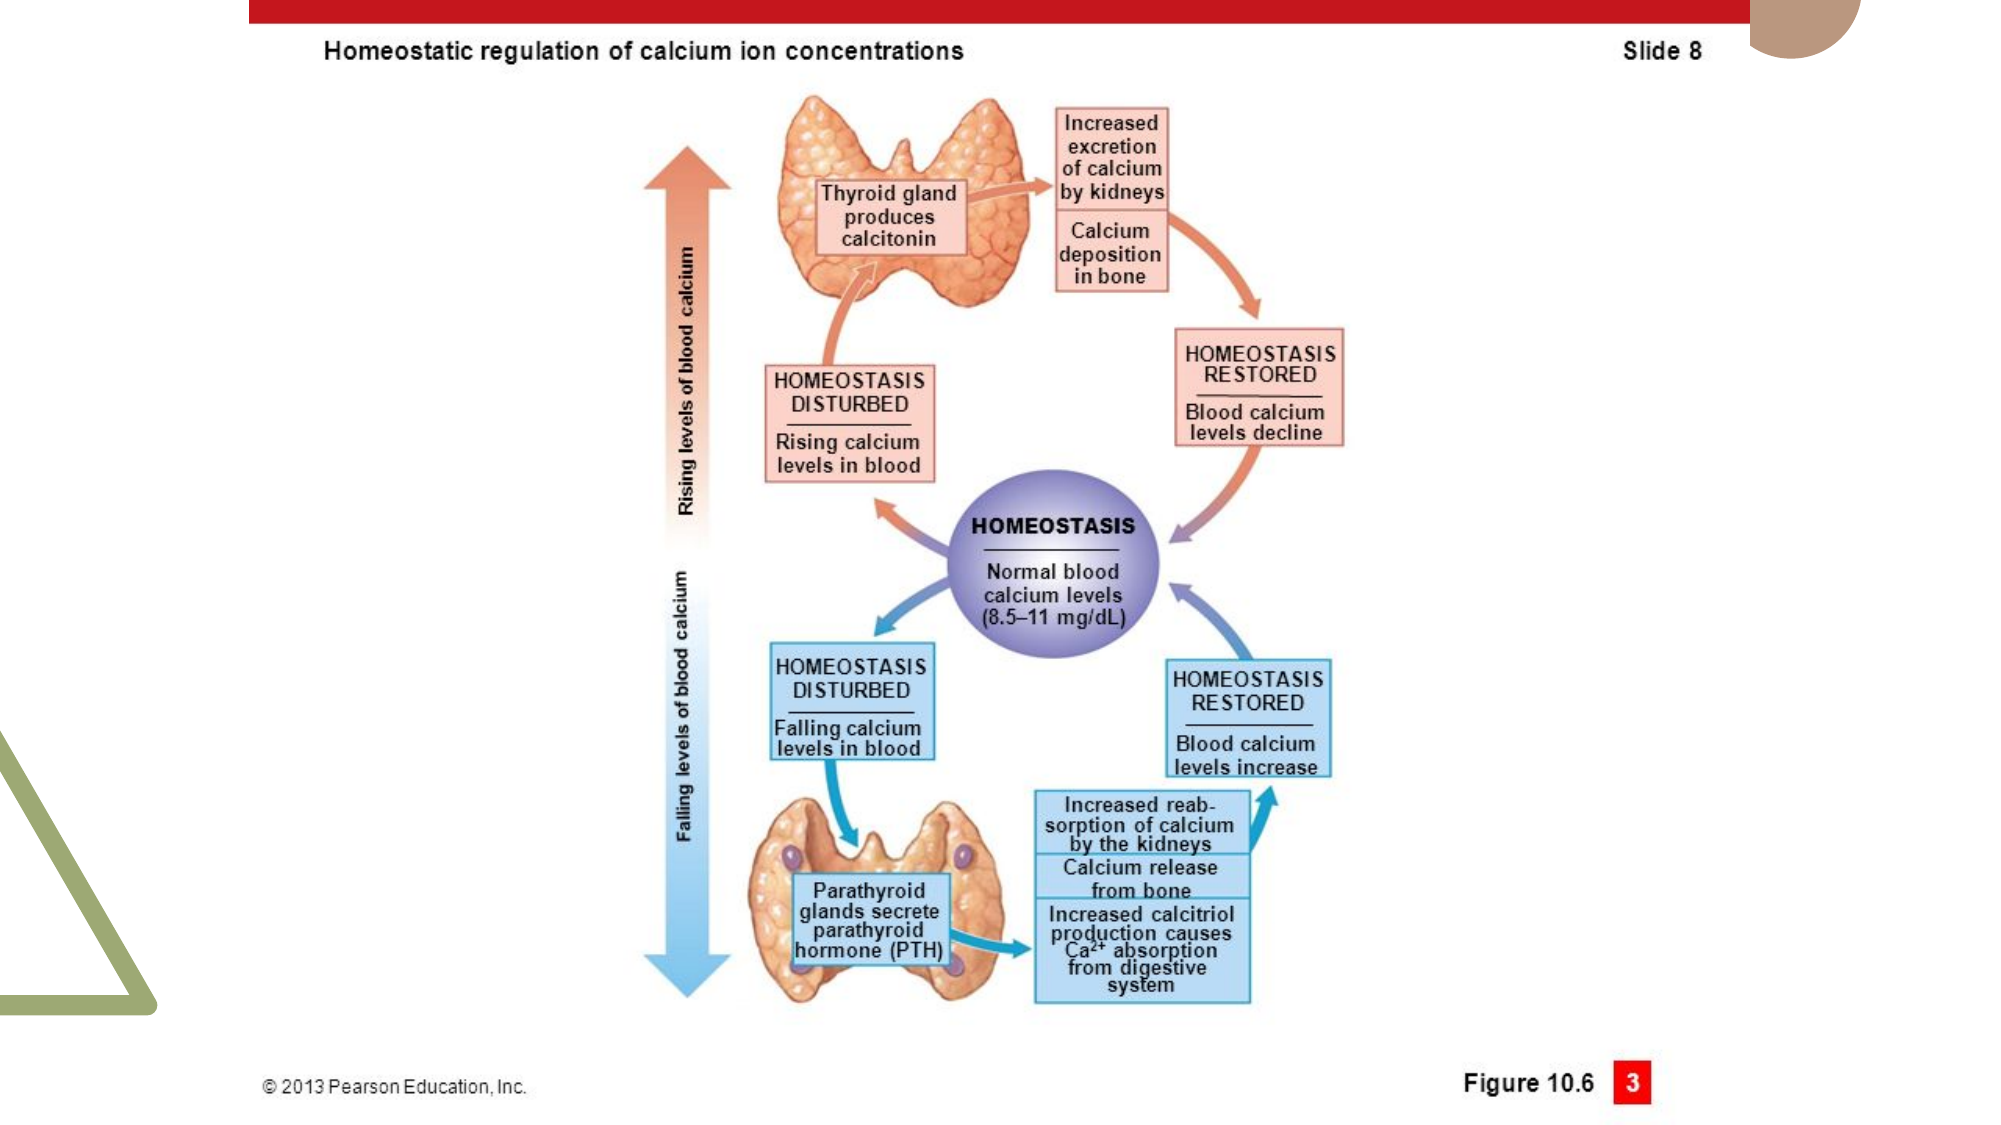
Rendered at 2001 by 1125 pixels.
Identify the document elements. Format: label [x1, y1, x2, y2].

picture [249, 0, 1750, 1125]
